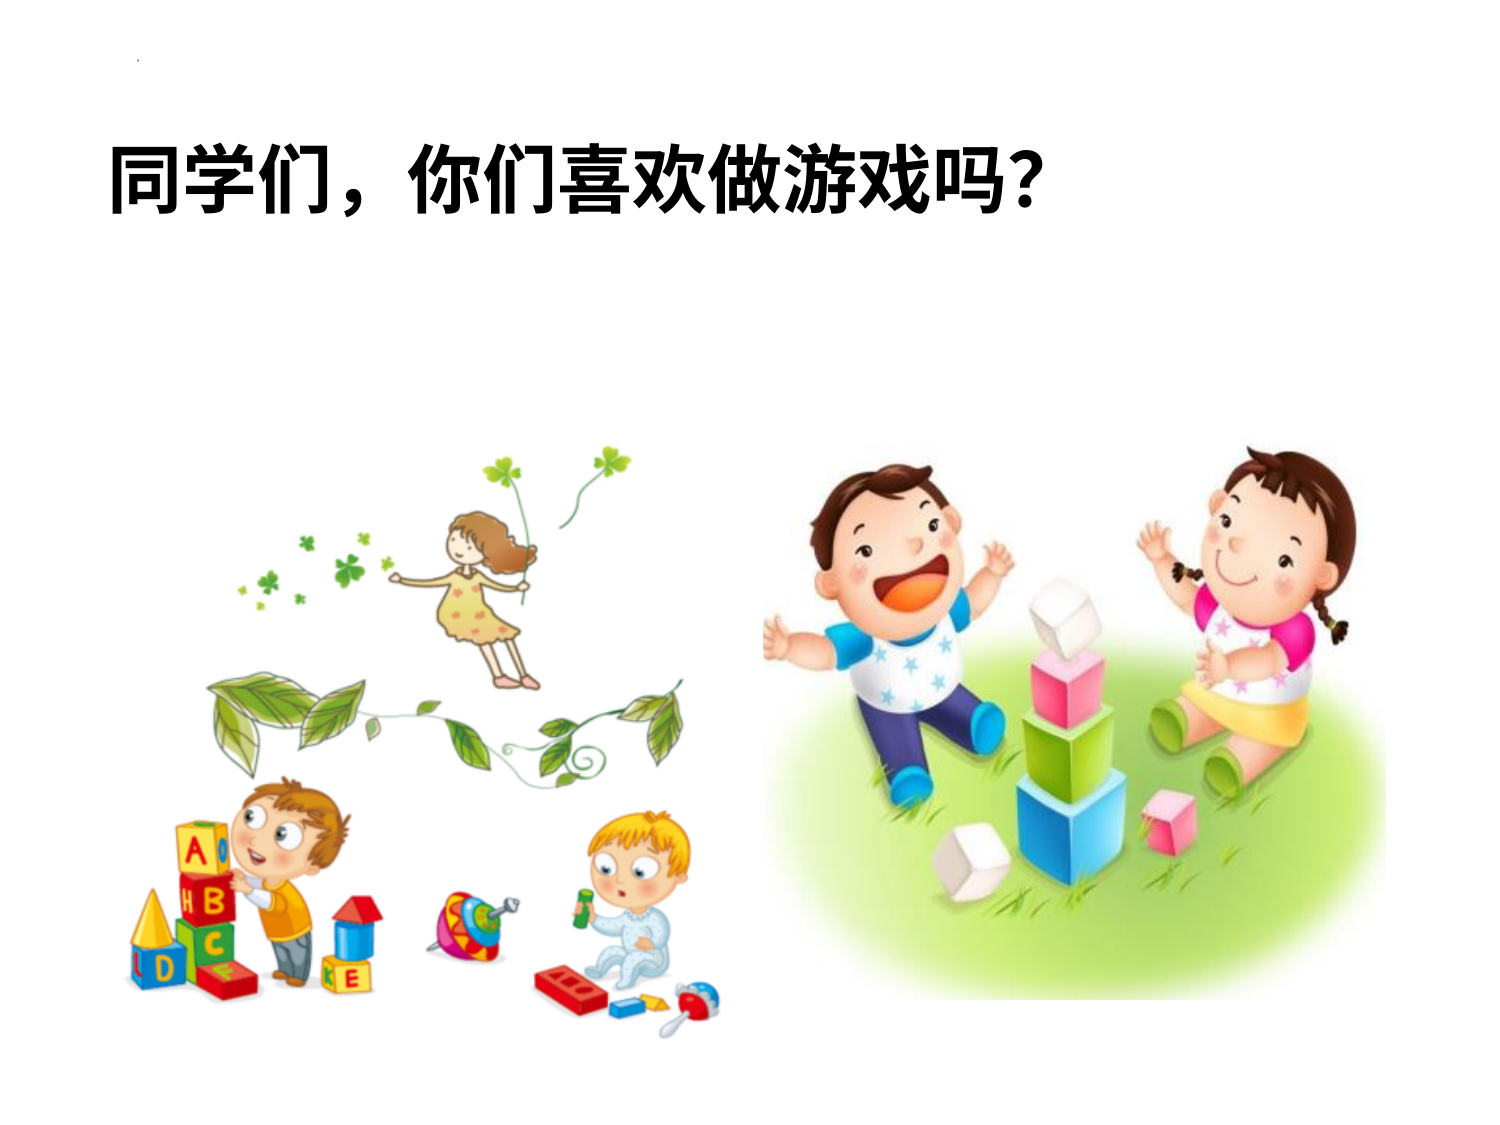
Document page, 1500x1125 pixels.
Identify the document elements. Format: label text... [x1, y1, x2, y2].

text_box 同学们，你们喜欢做游戏吗？ [92, 125, 1098, 231]
picture [44, 419, 1387, 1063]
